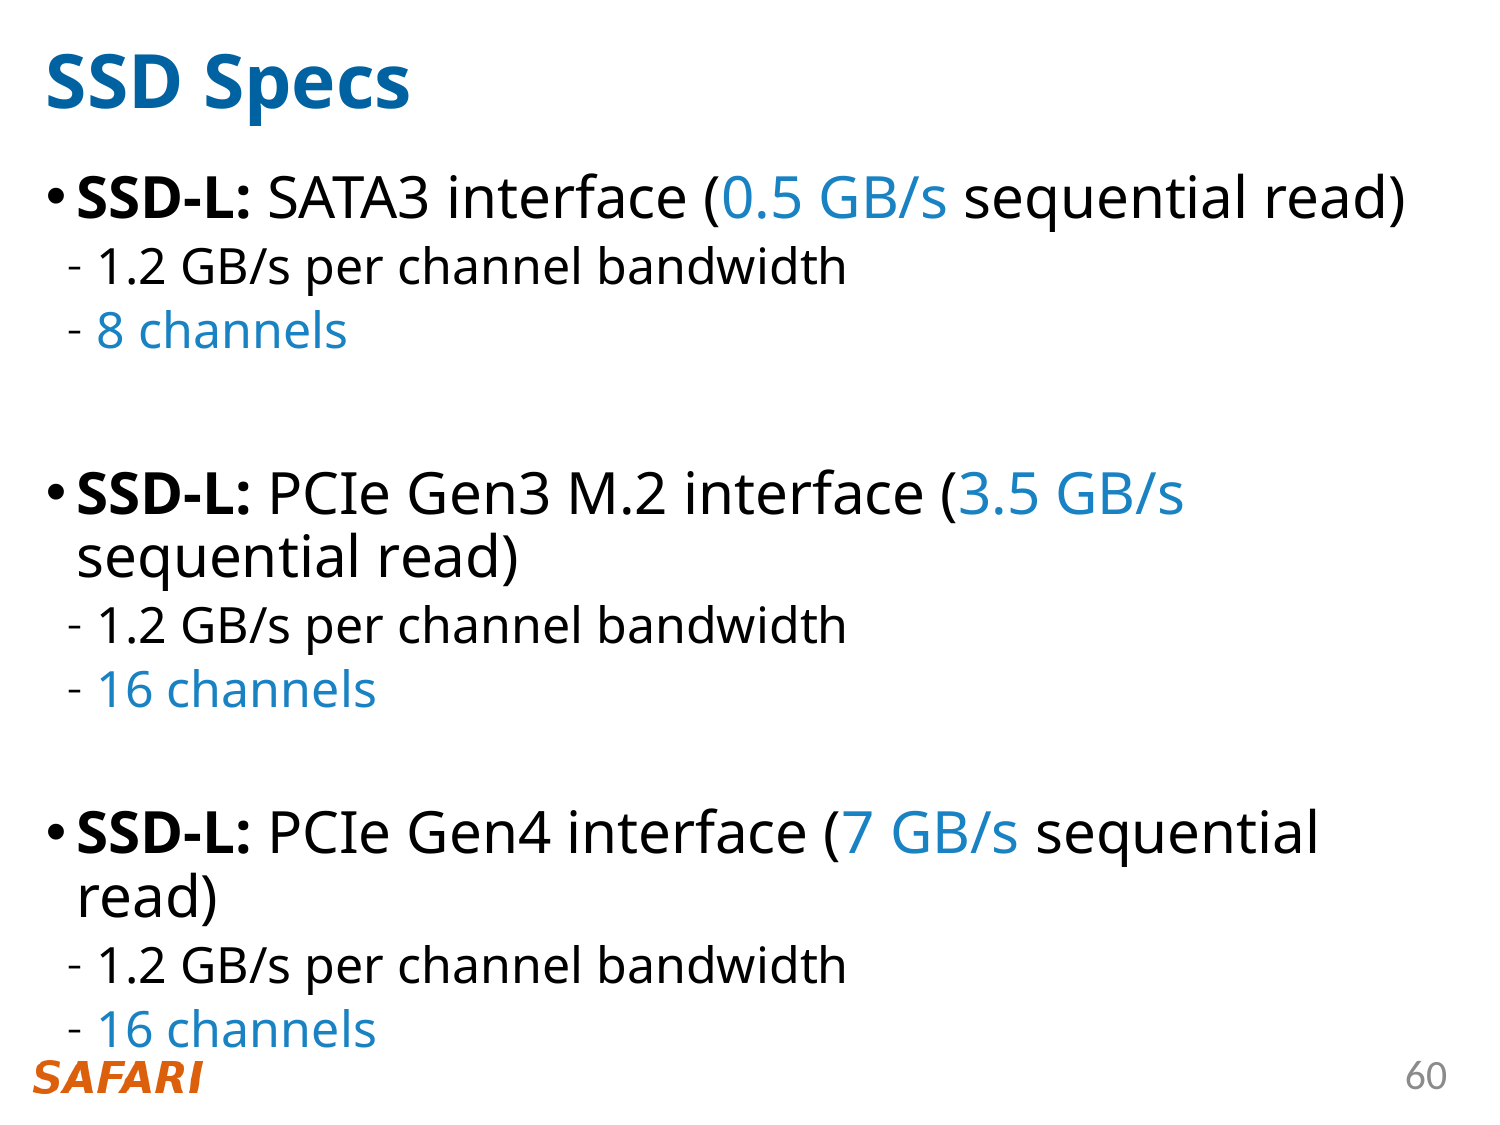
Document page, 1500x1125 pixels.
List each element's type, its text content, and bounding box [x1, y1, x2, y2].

title SSD Specs [31, 15, 1475, 143]
picture [31, 1051, 209, 1104]
list SSD-L: SATA3 interface (0.5 GB/s sequential read) 1.2 GB/s per channel bandwidth 8 channels SSD-L: PCIe Gen3 M.2 interface (3.5 GB/s sequential read) 1.2 GB/s per channel bandwidth 16 channels SSD-L: PCIe Gen4 interface (7 GB/s sequential read) 1.2 GB/s per channel bandwidth 16 channels [31, 160, 1475, 1043]
